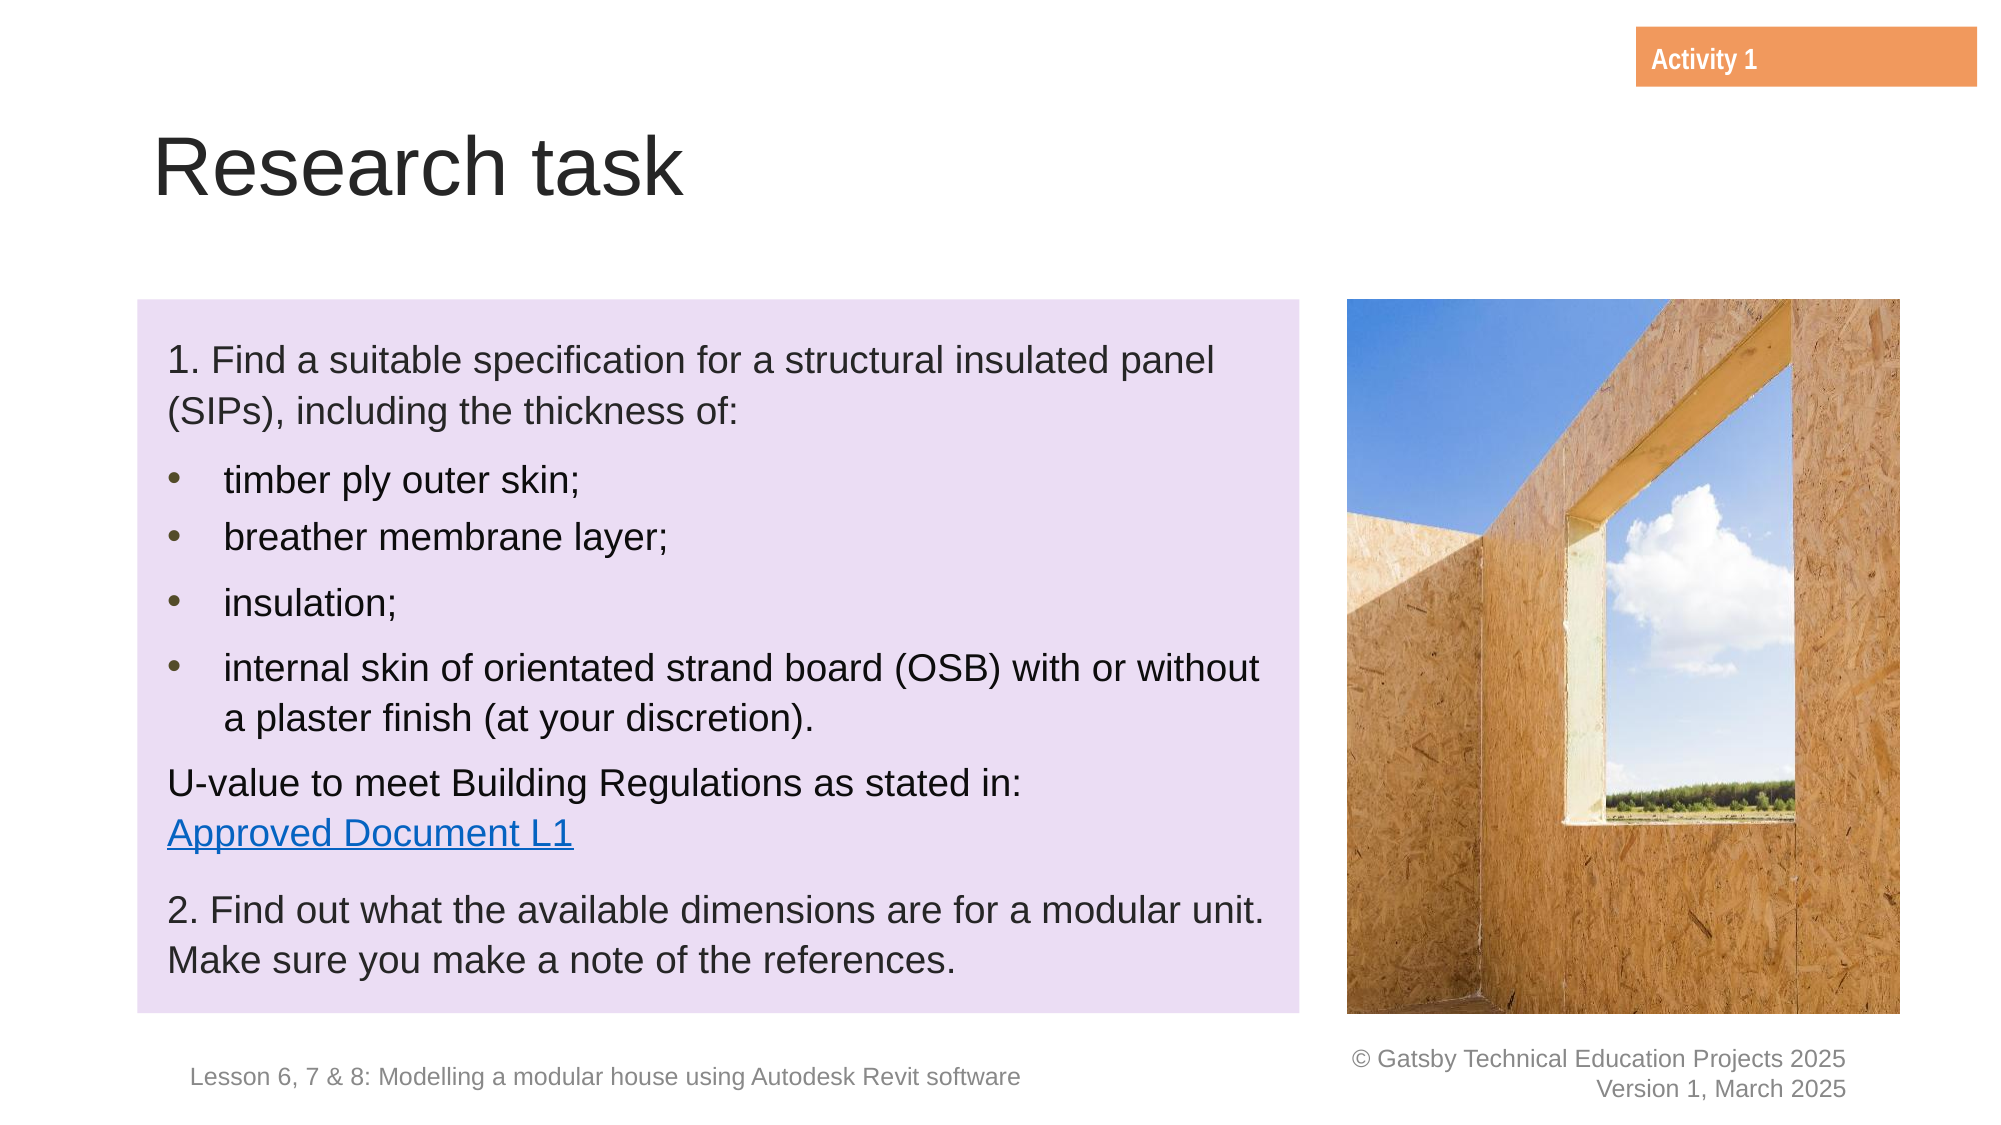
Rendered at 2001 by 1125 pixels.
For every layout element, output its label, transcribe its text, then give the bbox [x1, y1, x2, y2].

list Activity 1 [1636, 26, 1978, 87]
list Lesson 6, 7 & 8: Modelling a modular house using Autodesk Revit software [137, 1042, 1142, 1106]
picture [1346, 299, 1901, 1014]
list 1. Find a suitable specification for a structural insulated panel (SIPs), including the thickness of: timber ply outer skin; breather membrane layer; insulation; internal skin of orientated strand board (OSB) with or without a plaster finish (at your discretion). U-value to meet Building Regulations as stated in: Approved Document L1 2. Find out what the available dimensions are for a modular unit. Make sure you make a note of the references. [137, 299, 1300, 1014]
title Research task [137, 59, 1863, 278]
